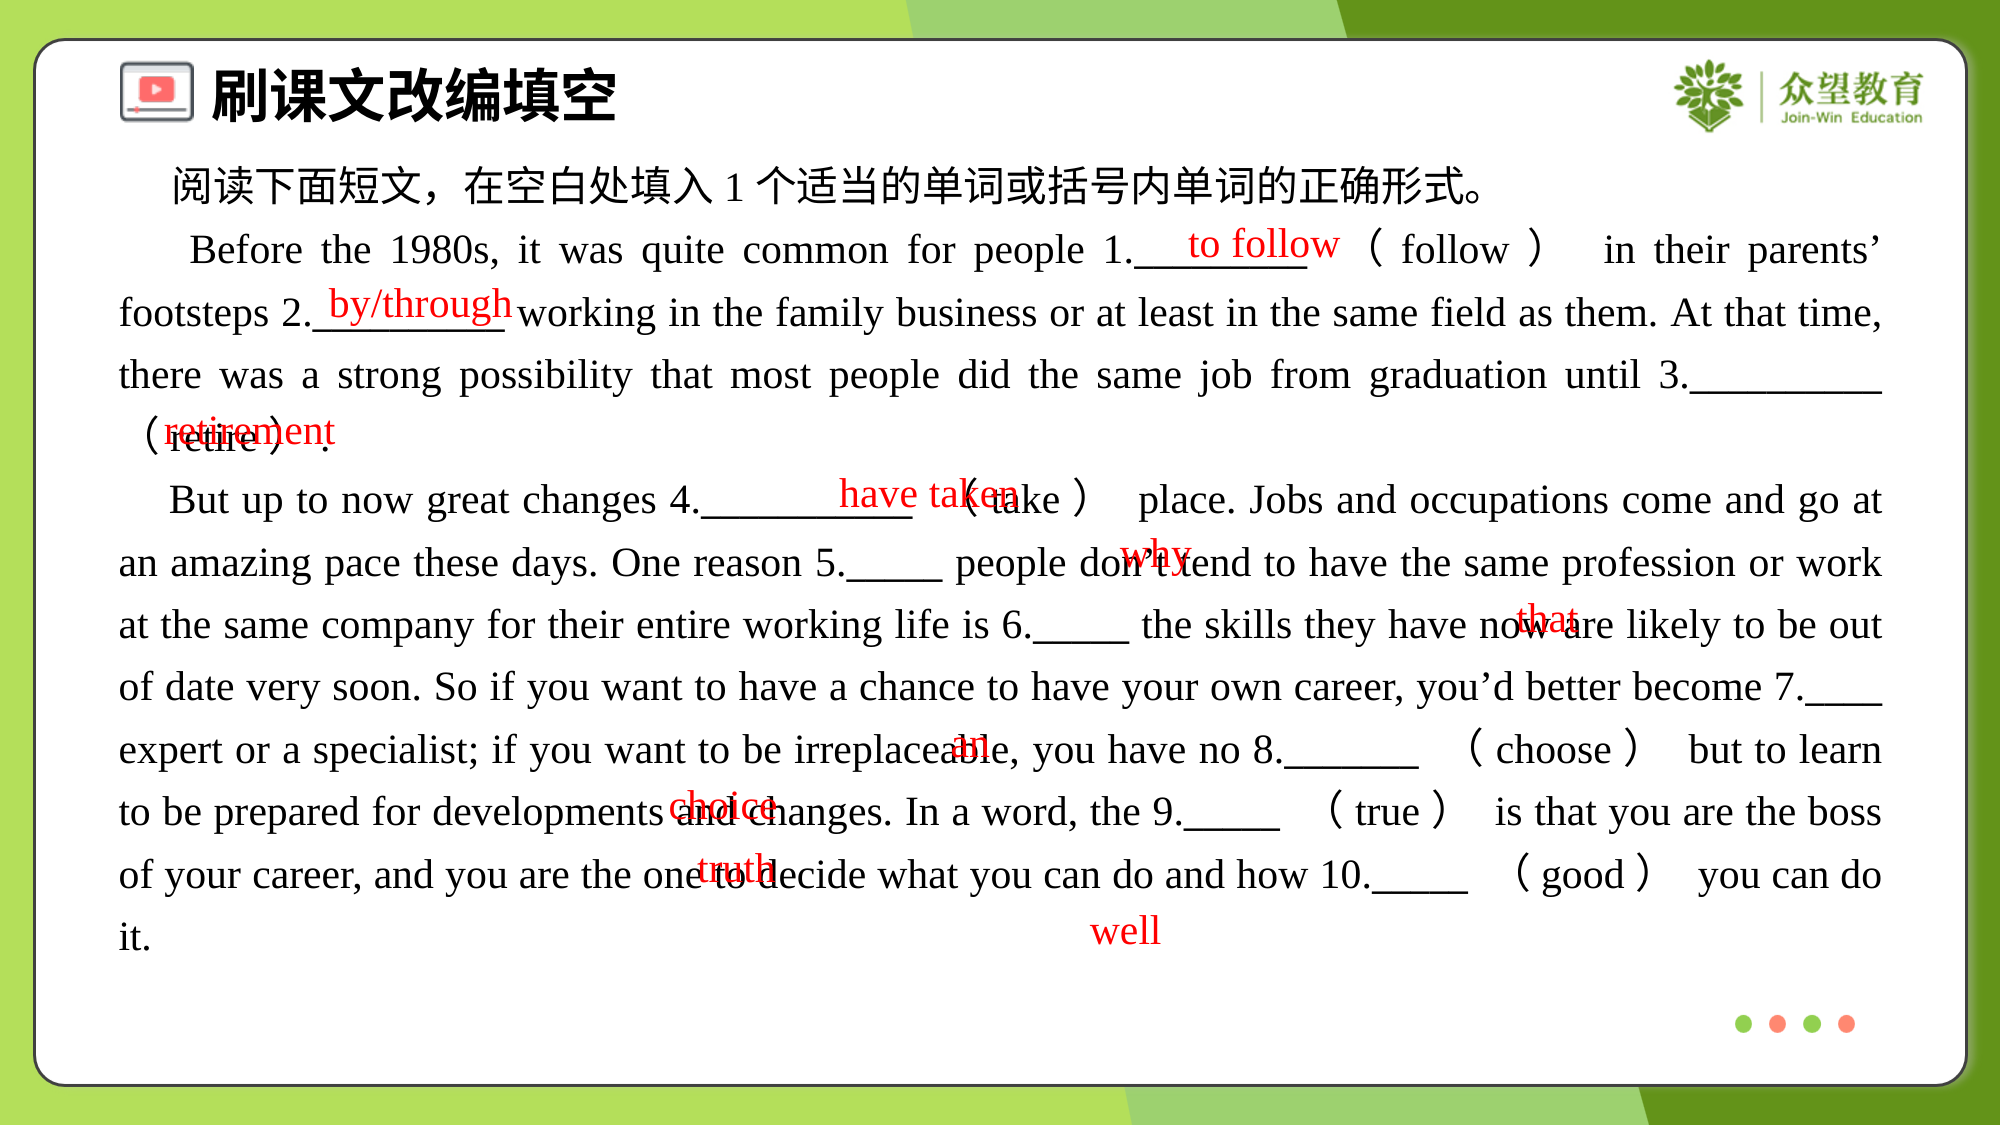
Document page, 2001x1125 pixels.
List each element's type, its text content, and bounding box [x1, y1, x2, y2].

text_box retirement [159, 390, 340, 449]
text_box by/through [325, 263, 517, 322]
text_box 阅读下面短文，在空白处填入1个适当的单词或括号内单词的正确形式。 Before the 1980s, it was quite common for people 1._________ （follow） in their parents’ footsteps 2.__________ working in the family business or at least in the same field as them. At that time, there was a strong possibility that most people did the same job from graduation until 3.__________ （retire）. But up to now great changes 4.___________ （take） place. Jobs and occupations come and go at an amazing pace these days. One reason 5._____ people don’t tend to have the same profession or work at the same company for their entire working life is 6._____ the skills they have now are likely to be out of date very soon. So if you want to have a chance to have your own career, you’d better become 7.____ expert or a specialist; if you want to be irreplaceable, you have no 8._______ （choose） but to learn to be prepared for developments and changes. In a word, the 9._____ （true） is that you are the boss of your career, and you are the one to decide what you can do and how 10._____ （good） you can do it. [118, 146, 1883, 954]
text_box well [1085, 890, 1167, 949]
text_box have taken [829, 453, 1029, 511]
text_box an [945, 703, 995, 761]
text_box why [1115, 513, 1197, 572]
text_box to follow [1178, 203, 1350, 261]
picture [0, 0, 2000, 1125]
text_box that [1511, 578, 1584, 636]
text_box choice [664, 765, 783, 824]
text_box truth [692, 828, 781, 886]
